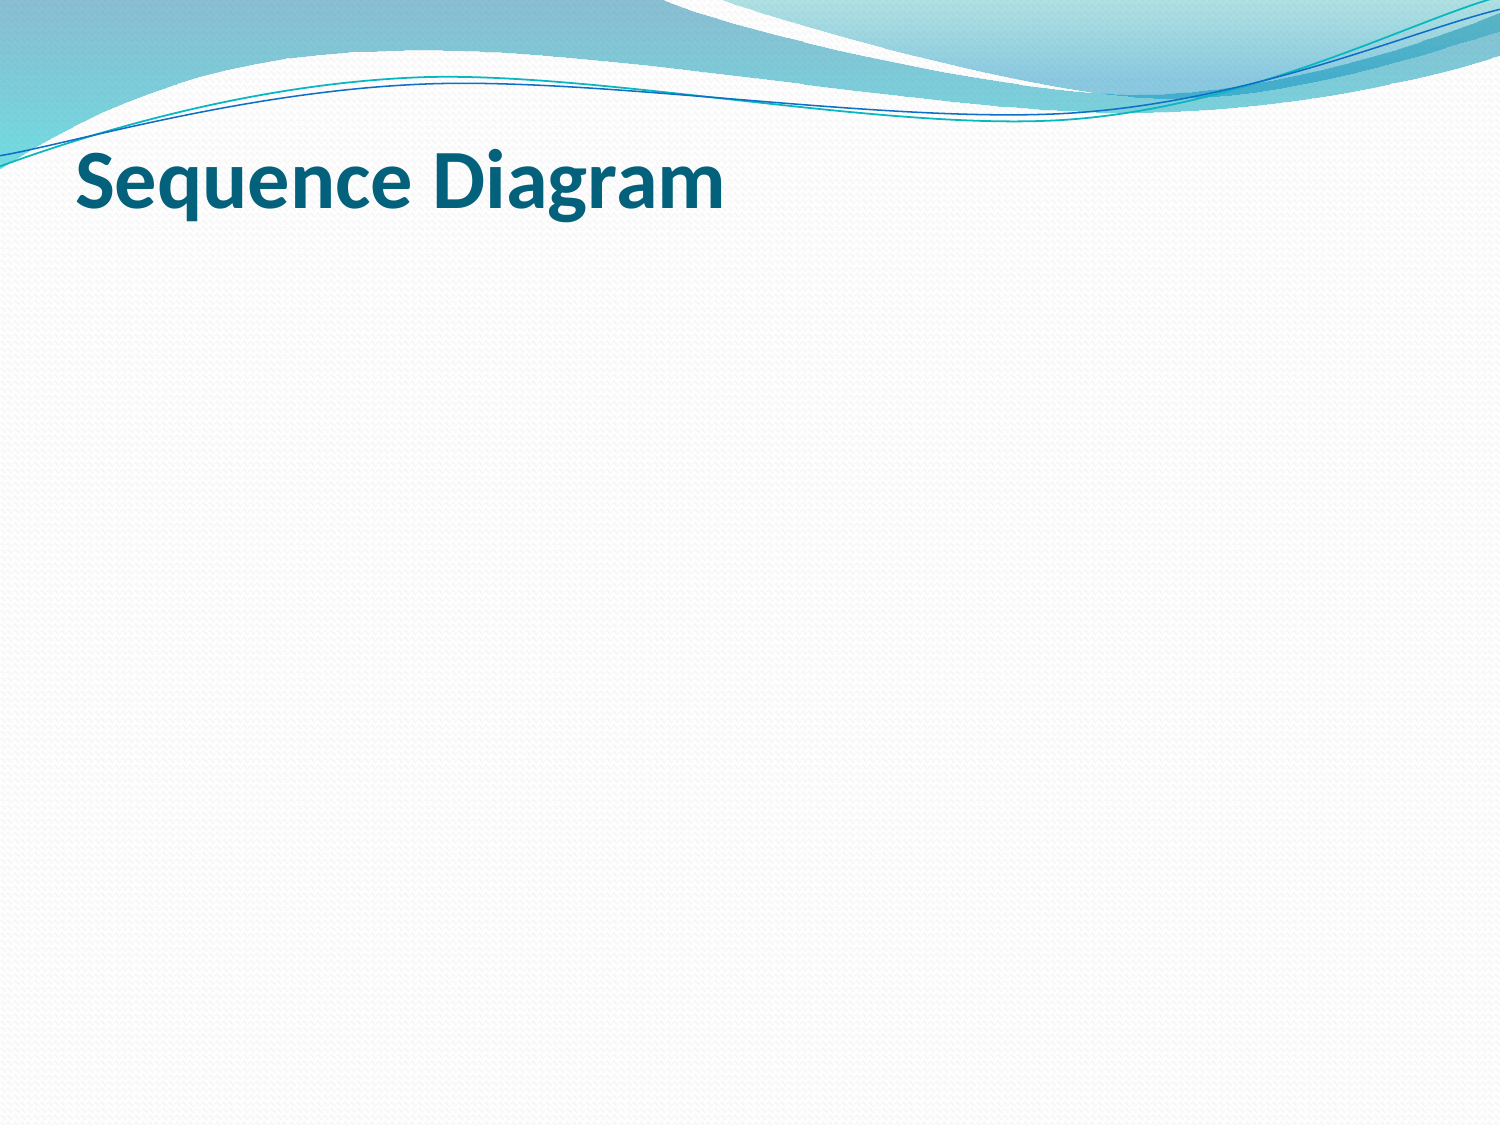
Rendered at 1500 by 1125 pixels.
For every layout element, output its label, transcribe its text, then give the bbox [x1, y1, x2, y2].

title Sequence Diagram [75, 115, 1425, 225]
